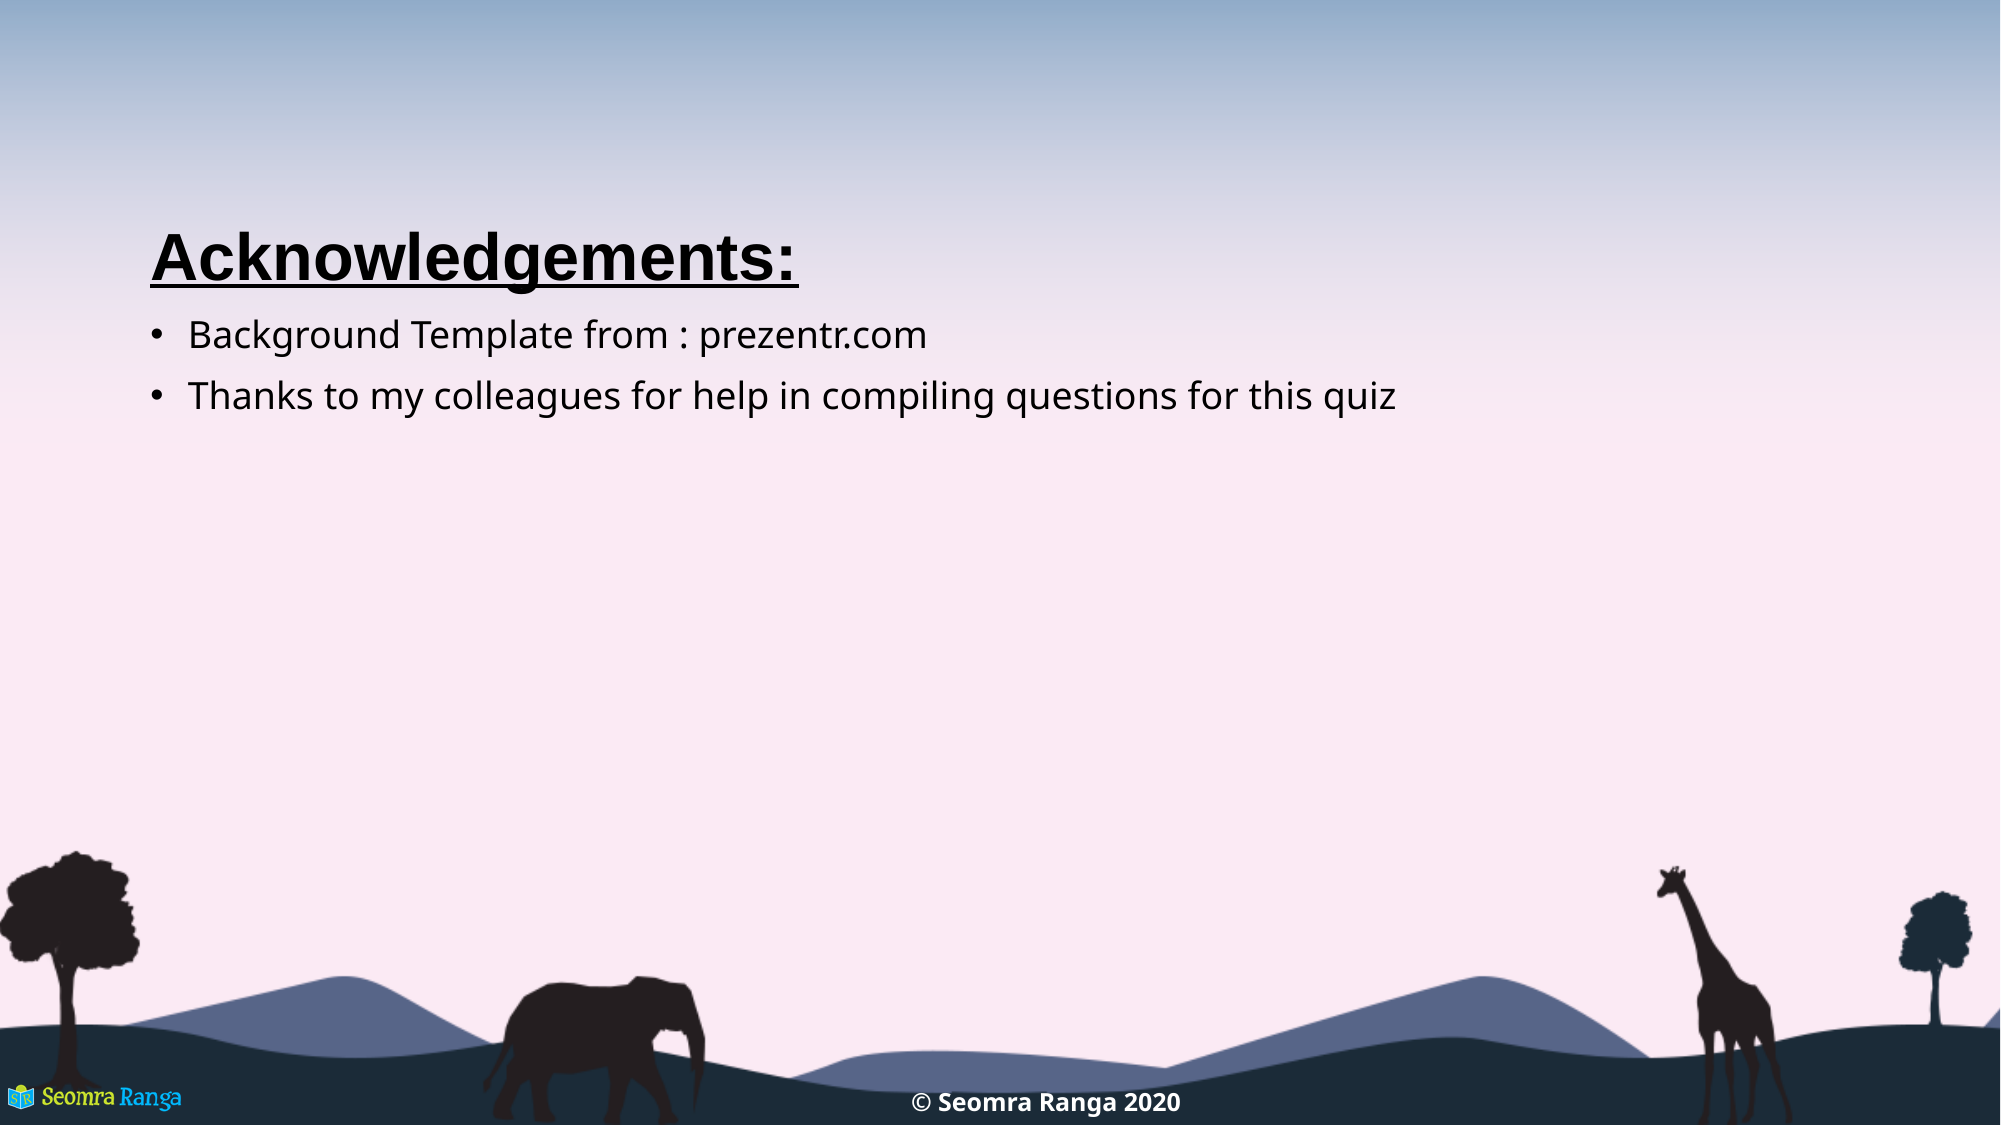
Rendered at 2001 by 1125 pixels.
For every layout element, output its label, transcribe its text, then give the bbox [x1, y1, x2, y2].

text_box © Seomra Ranga 2020 www.seomraranga.com [762, 1079, 1330, 1125]
picture [0, 0, 2001, 1125]
list Acknowledgements: Background Template from : prezentr.com Thanks to my colleagues for help in compiling questions for this quiz [135, 215, 1861, 936]
